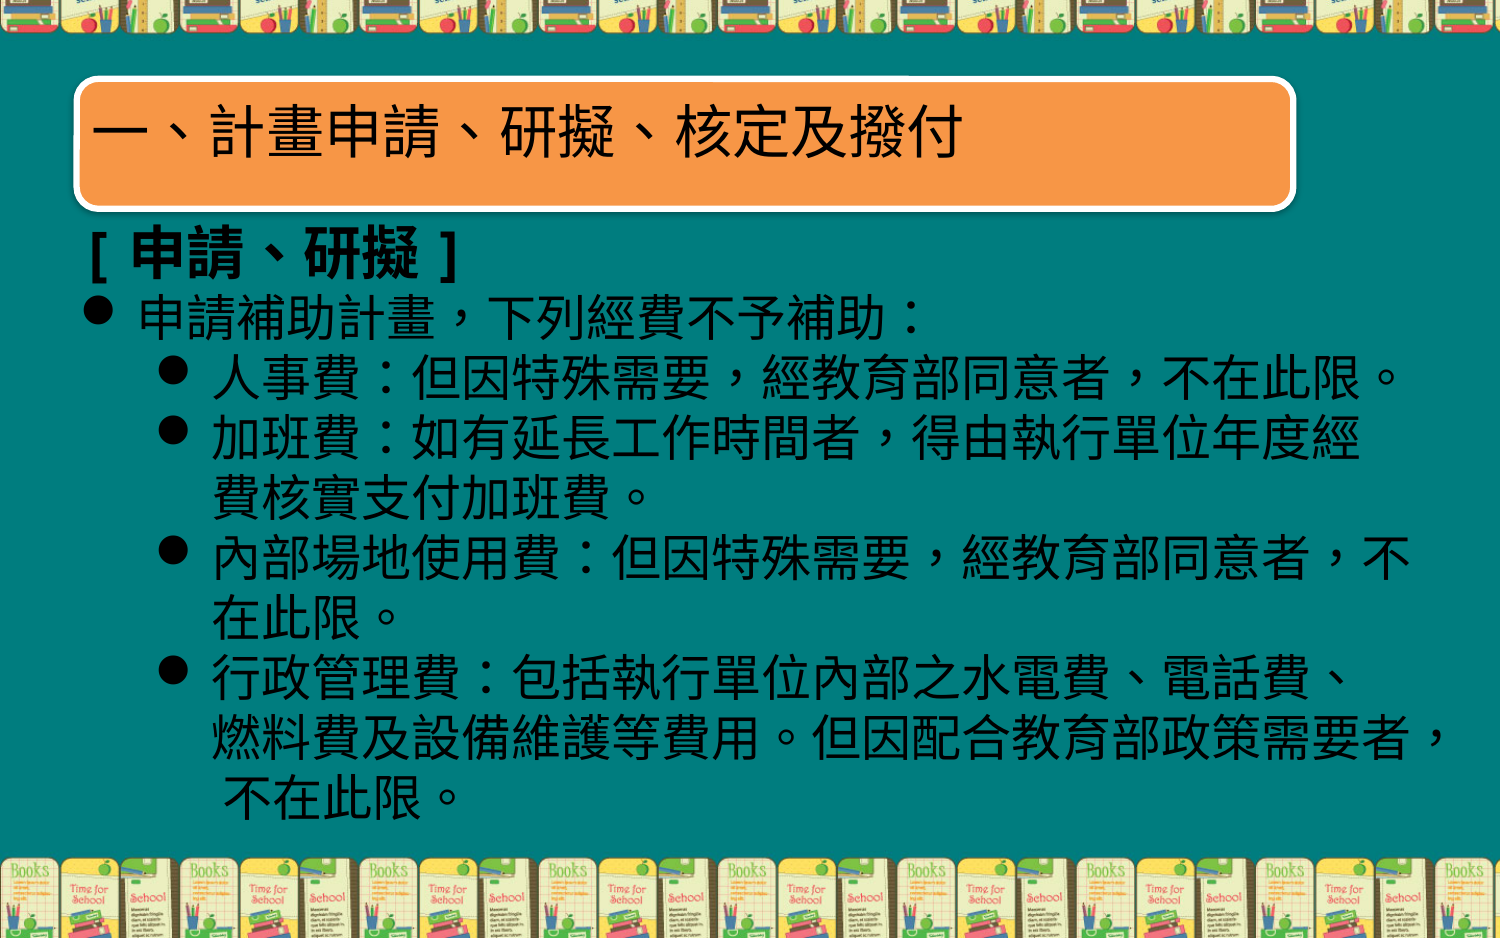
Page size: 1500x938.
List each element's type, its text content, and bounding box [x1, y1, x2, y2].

picture [0, 0, 1500, 938]
text_box [申請、研擬] 申請補助計畫，下列經費不予補助： 人事費：但因特殊需要，經教育部同意者，不在此限。 加班費：如有延長工作時間者，得由執行單位年度經 費核實支付加班費。 內部場地使用費：但因特殊需要，經教育部同意者，不在此限。 行政管理費：包括執行單位內部之水電費、電話費、 燃料費及設備維護等費用。但因配合教育部政策需要者， 不在此限。 [64, 208, 1436, 834]
text_box 一、計畫申請、研擬、核定及撥付 [76, 87, 1081, 173]
text_box [73, 75, 1297, 208]
